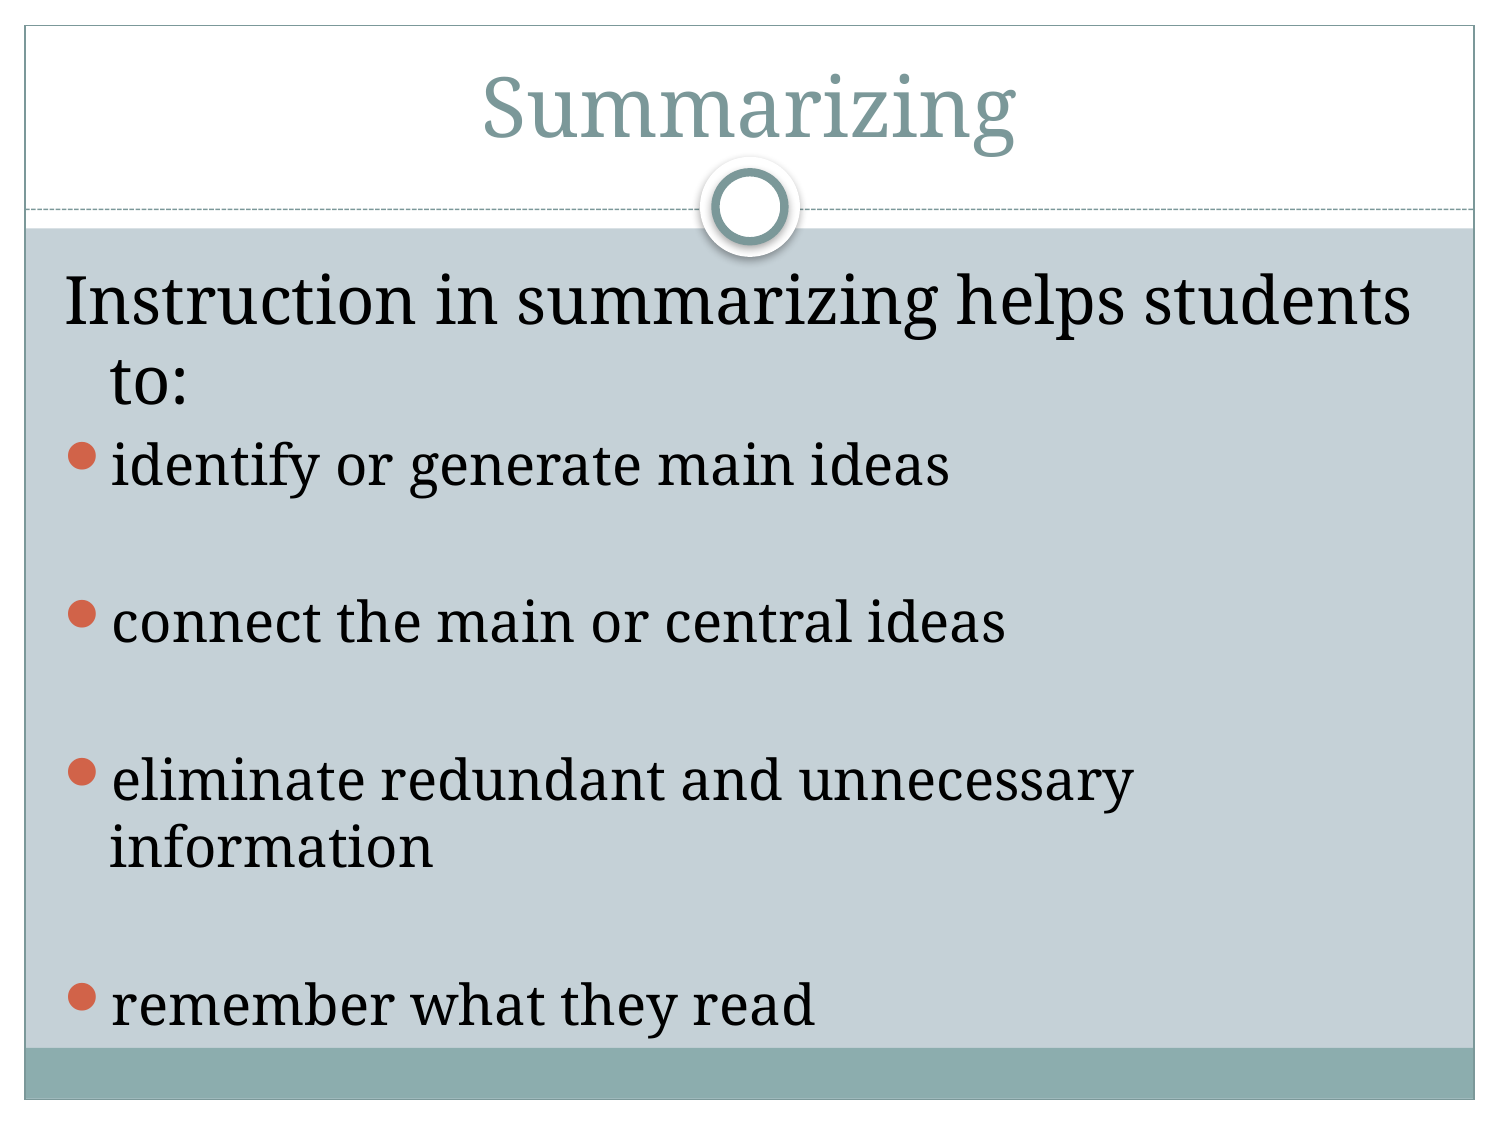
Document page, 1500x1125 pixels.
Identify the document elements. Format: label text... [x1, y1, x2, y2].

title Summarizing [49, 37, 1450, 162]
list Instruction in summarizing helps students to: identify or generate main ideas connect the main or central ideas eliminate redundant and unnecessary information remember what they read [49, 250, 1445, 1001]
